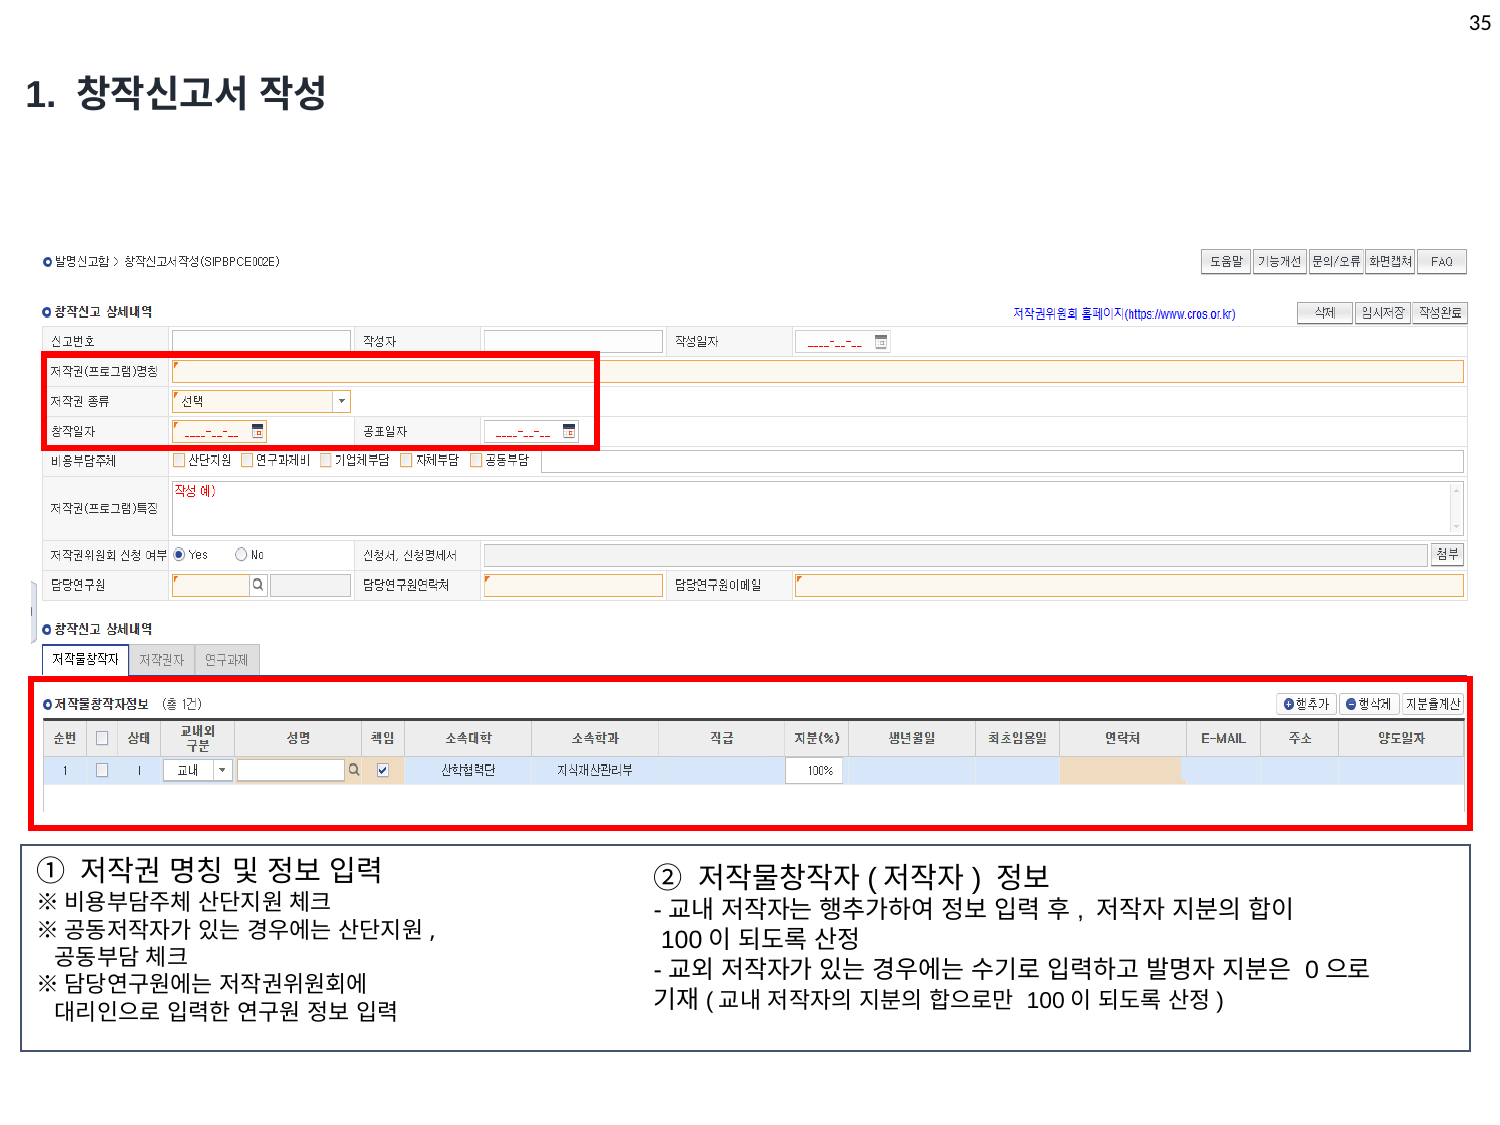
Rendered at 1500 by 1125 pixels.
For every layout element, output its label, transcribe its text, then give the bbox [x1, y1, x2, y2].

text_box ① 저작권 명칭 및 정보 입력 ※비용부담주체 산단지원 체크 ※공동저작자가 있는 경우에는 산단지원, 공동부담 체크 ※담당연구원에는 저작권위원회에 대리인으로 입력한 연구원 정보 입력 [21, 845, 472, 1033]
picture [31, 240, 1470, 812]
text_box 1 [20, 844, 1471, 1052]
text_box 35 [1453, 0, 1500, 43]
text_box [30, 678, 1471, 829]
text_box 1. 창작신고서 작성 [10, 62, 344, 123]
text_box ② 저작물창작자(저작자) 정보 -교내 저작자는 행추가하여 정보 입력 후, 저작자 지분의 합이 100이 되도록 산정 -교외 저작자가 있는 경우에는 수기로 입력하고 발명자 지분은 0으로 기재(교내 저작자의 지분의 합으로만 100이 되도록 산정) [639, 851, 1389, 1022]
